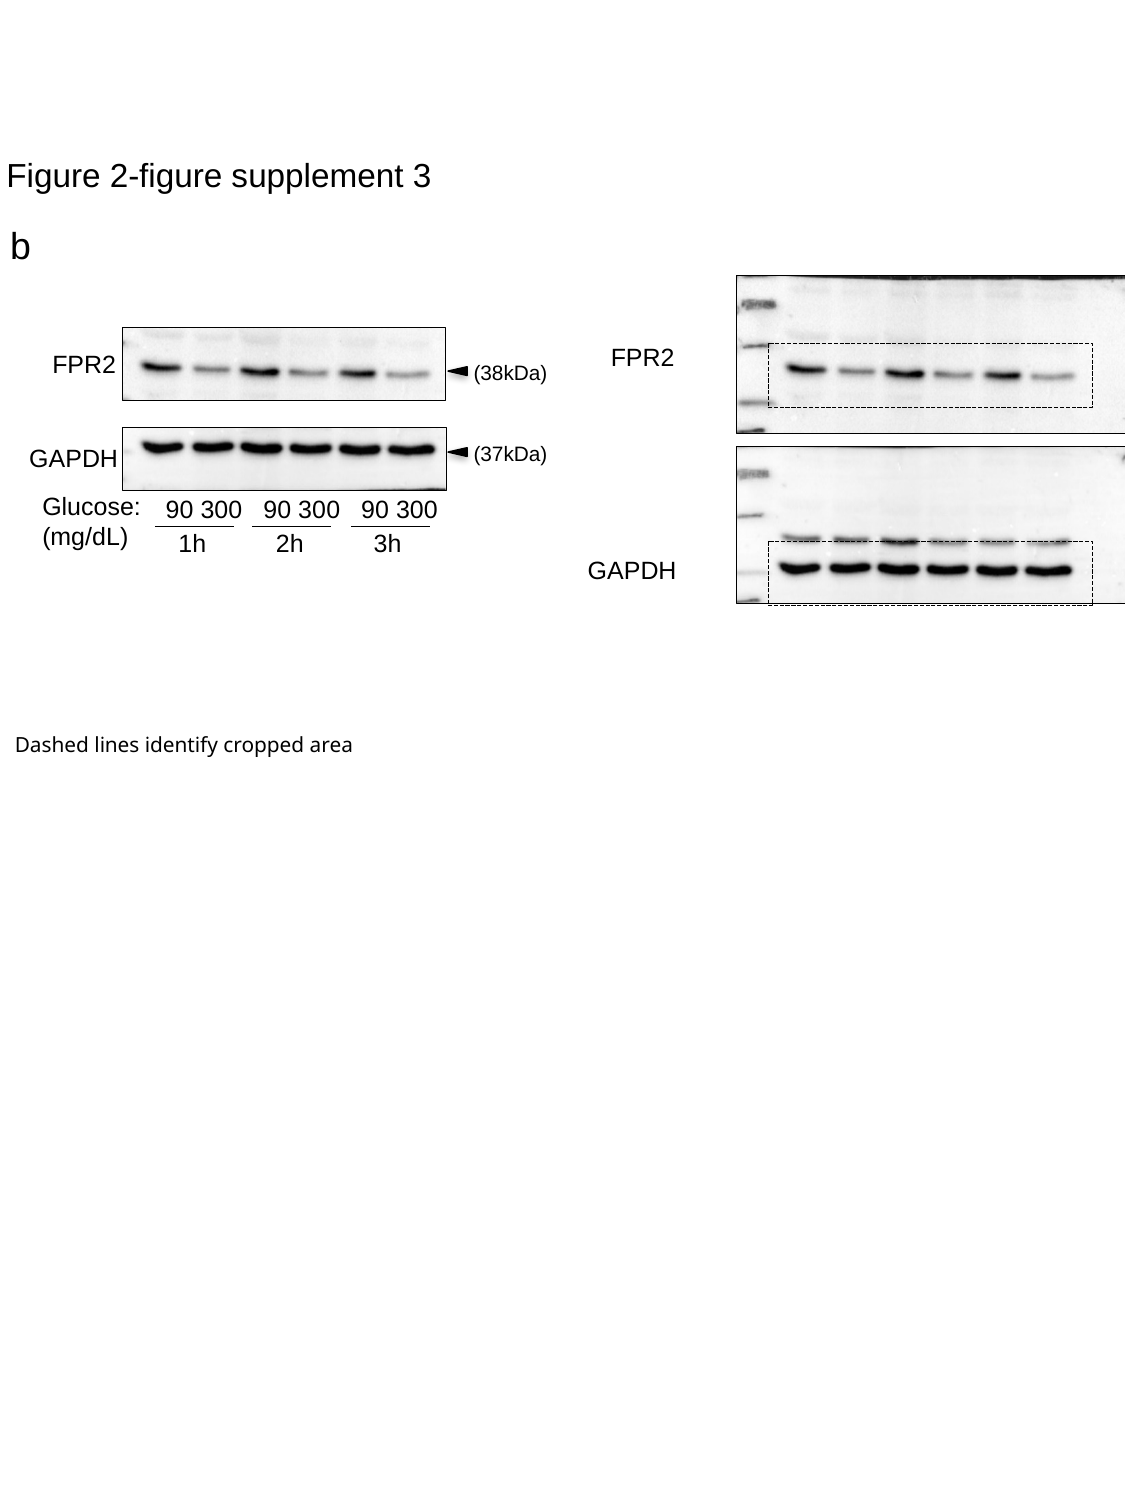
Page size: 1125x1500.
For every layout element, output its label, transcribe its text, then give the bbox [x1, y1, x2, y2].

text_box (38kDa) [458, 351, 563, 392]
text_box b [0, 214, 47, 275]
text_box [450, 368, 458, 375]
text_box GAPDH [572, 546, 692, 592]
text_box Dashed lines identify cropped area [0, 724, 563, 765]
text_box GAPDH [14, 434, 117, 480]
text_box Figure 2-figure supplement 3 [0, 147, 468, 242]
picture [736, 276, 1125, 433]
picture [123, 427, 447, 483]
text_box FPR2 [596, 334, 690, 379]
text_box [27, 483, 466, 566]
picture [736, 446, 1125, 604]
text_box (37kDa) [458, 432, 563, 473]
text_box FPR2 [37, 340, 117, 386]
picture [122, 328, 446, 401]
text_box [451, 449, 458, 456]
